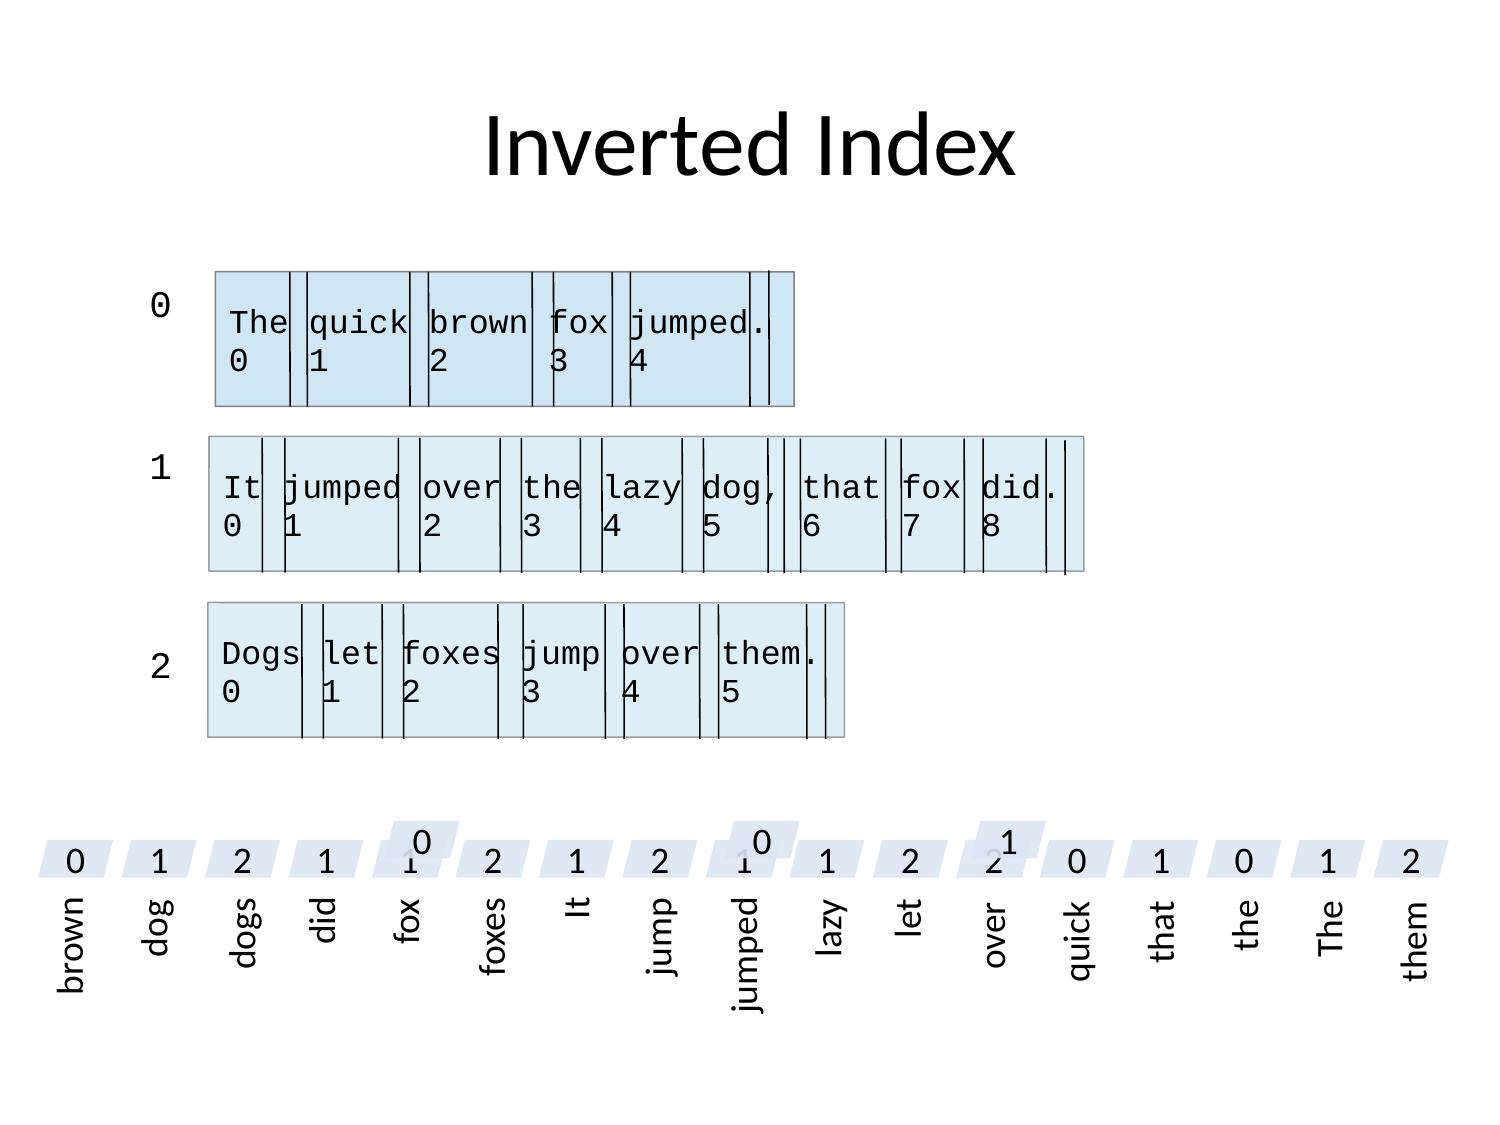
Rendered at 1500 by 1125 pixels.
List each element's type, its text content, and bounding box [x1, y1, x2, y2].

text_box The quick brown fox jumped. 0 1 2 3 4 [308, 271, 428, 407]
text_box 2 [136, 635, 188, 688]
text_box The quick brown fox jumped. 0 1 2 3 4 [429, 271, 532, 407]
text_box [37, 801, 1449, 1029]
text_box It jumped over the lazy dog, that fox did. 0 1 2 3 4 5 6 7 8 [208, 436, 1084, 572]
text_box 1 [136, 437, 188, 490]
text_box 0 [136, 275, 188, 327]
title Inverted Index [75, 45, 1425, 233]
text_box The quick brown fox jumped. 0 1 2 3 4 [554, 271, 630, 407]
text_box The quick brown fox jumped. 0 1 2 3 4 [533, 271, 553, 407]
text_box Dogs let foxes jump over them. 0 1 2 3 4 5 [207, 602, 845, 738]
text_box The quick brown fox jumped. 0 1 2 3 4 [215, 271, 307, 407]
text_box The quick brown fox jumped. 0 1 2 3 4 [631, 271, 795, 407]
